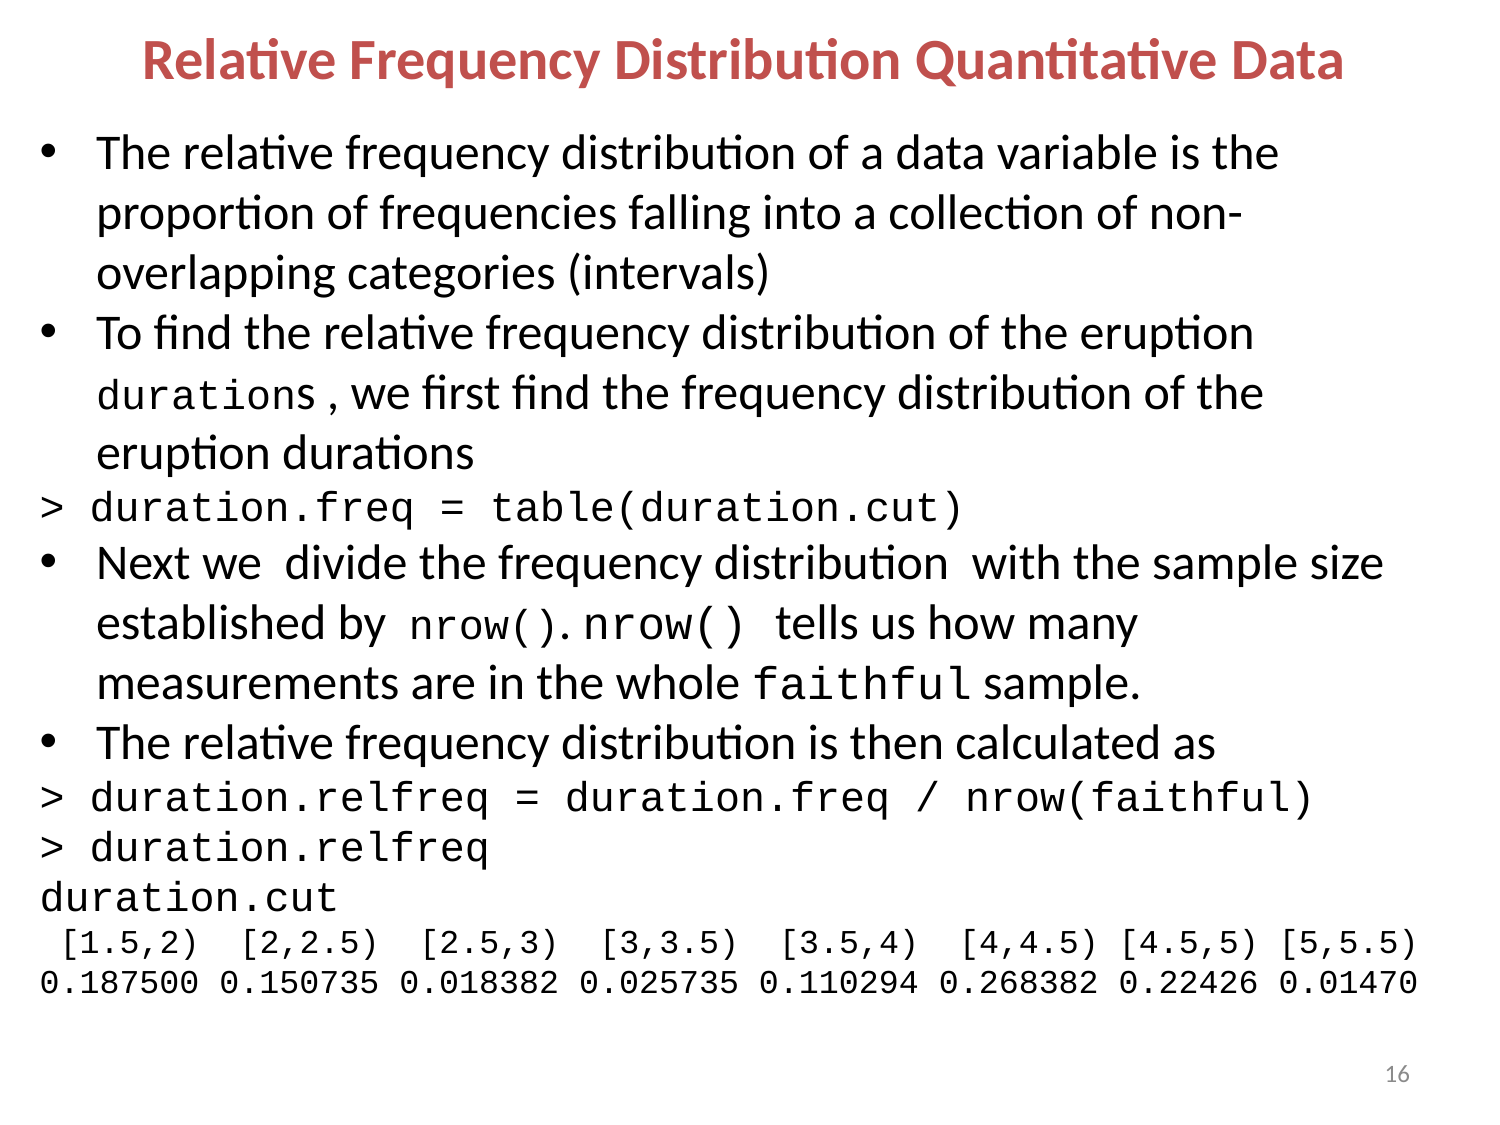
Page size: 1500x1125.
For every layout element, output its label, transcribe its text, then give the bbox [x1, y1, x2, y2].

title Relative Frequency Distribution Quantitative Data [106, 6, 1382, 107]
slide_number 16 [1074, 1042, 1425, 1103]
text_box The relative frequency distribution of a data variable is the proportion of frequencies falling into a collection of non-overlapping categories (intervals) To find the relative frequency distribution of the eruption durations , we first find the frequency distribution of the eruption durations > duration.freq = table(duration.cut) Next we divide the frequency distribution with the sample size established by nrow(). nrow() tells us how many measurements are in the whole faithful sample. The relative frequency distribution is then calculated as > duration.relfreq = duration.freq / nrow(faithful) > duration.relfreq duration.cut [1.5,2) [2,2.5) [2.5,3) [3,3.5) [3.5,4) [4,4.5) [4.5,5) [5,5.5) 0.187500 0.150735 0.018382 0.025735 0.110294 0.268382 0.22426 0.01470 [24, 112, 1463, 1047]
